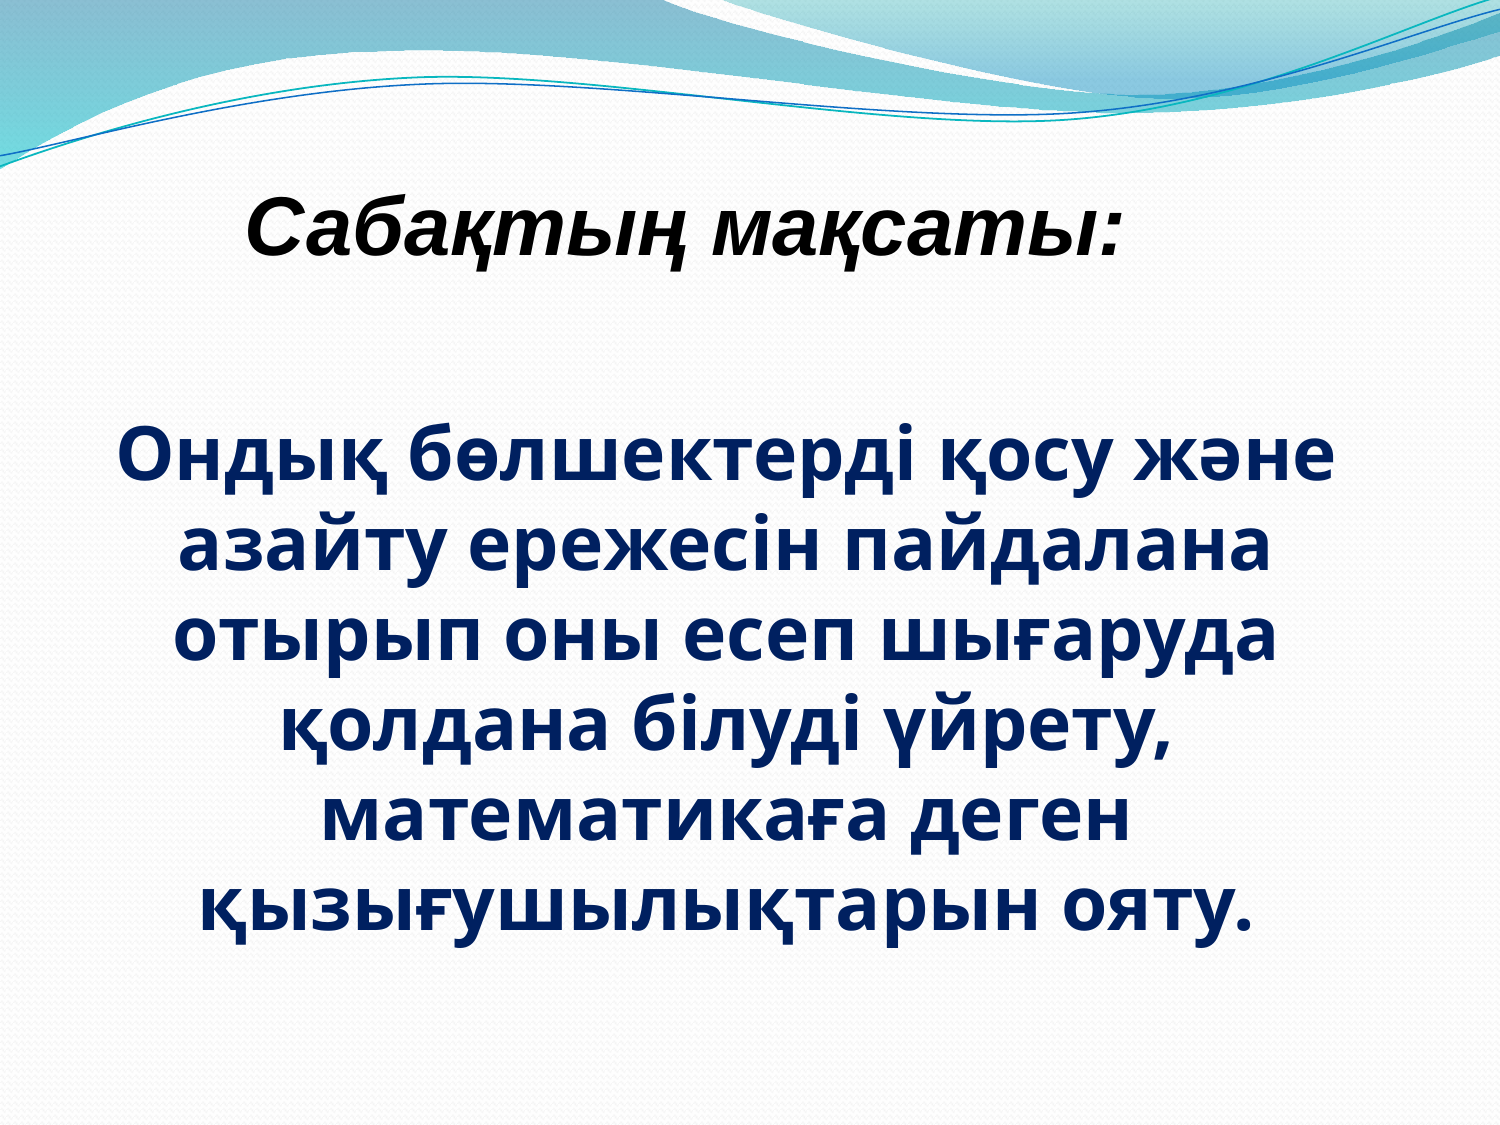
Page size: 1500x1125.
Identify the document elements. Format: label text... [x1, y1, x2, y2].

text_box Сабақтың мақсаты: [35, 164, 1313, 280]
text_box Ондық бөлшектерді қосу және азайту ережесін пайдалана отырып оны есеп шығаруда қолдана білуді үйрету, математикаға деген қызығушылықтарын ояту. [35, 398, 1418, 954]
